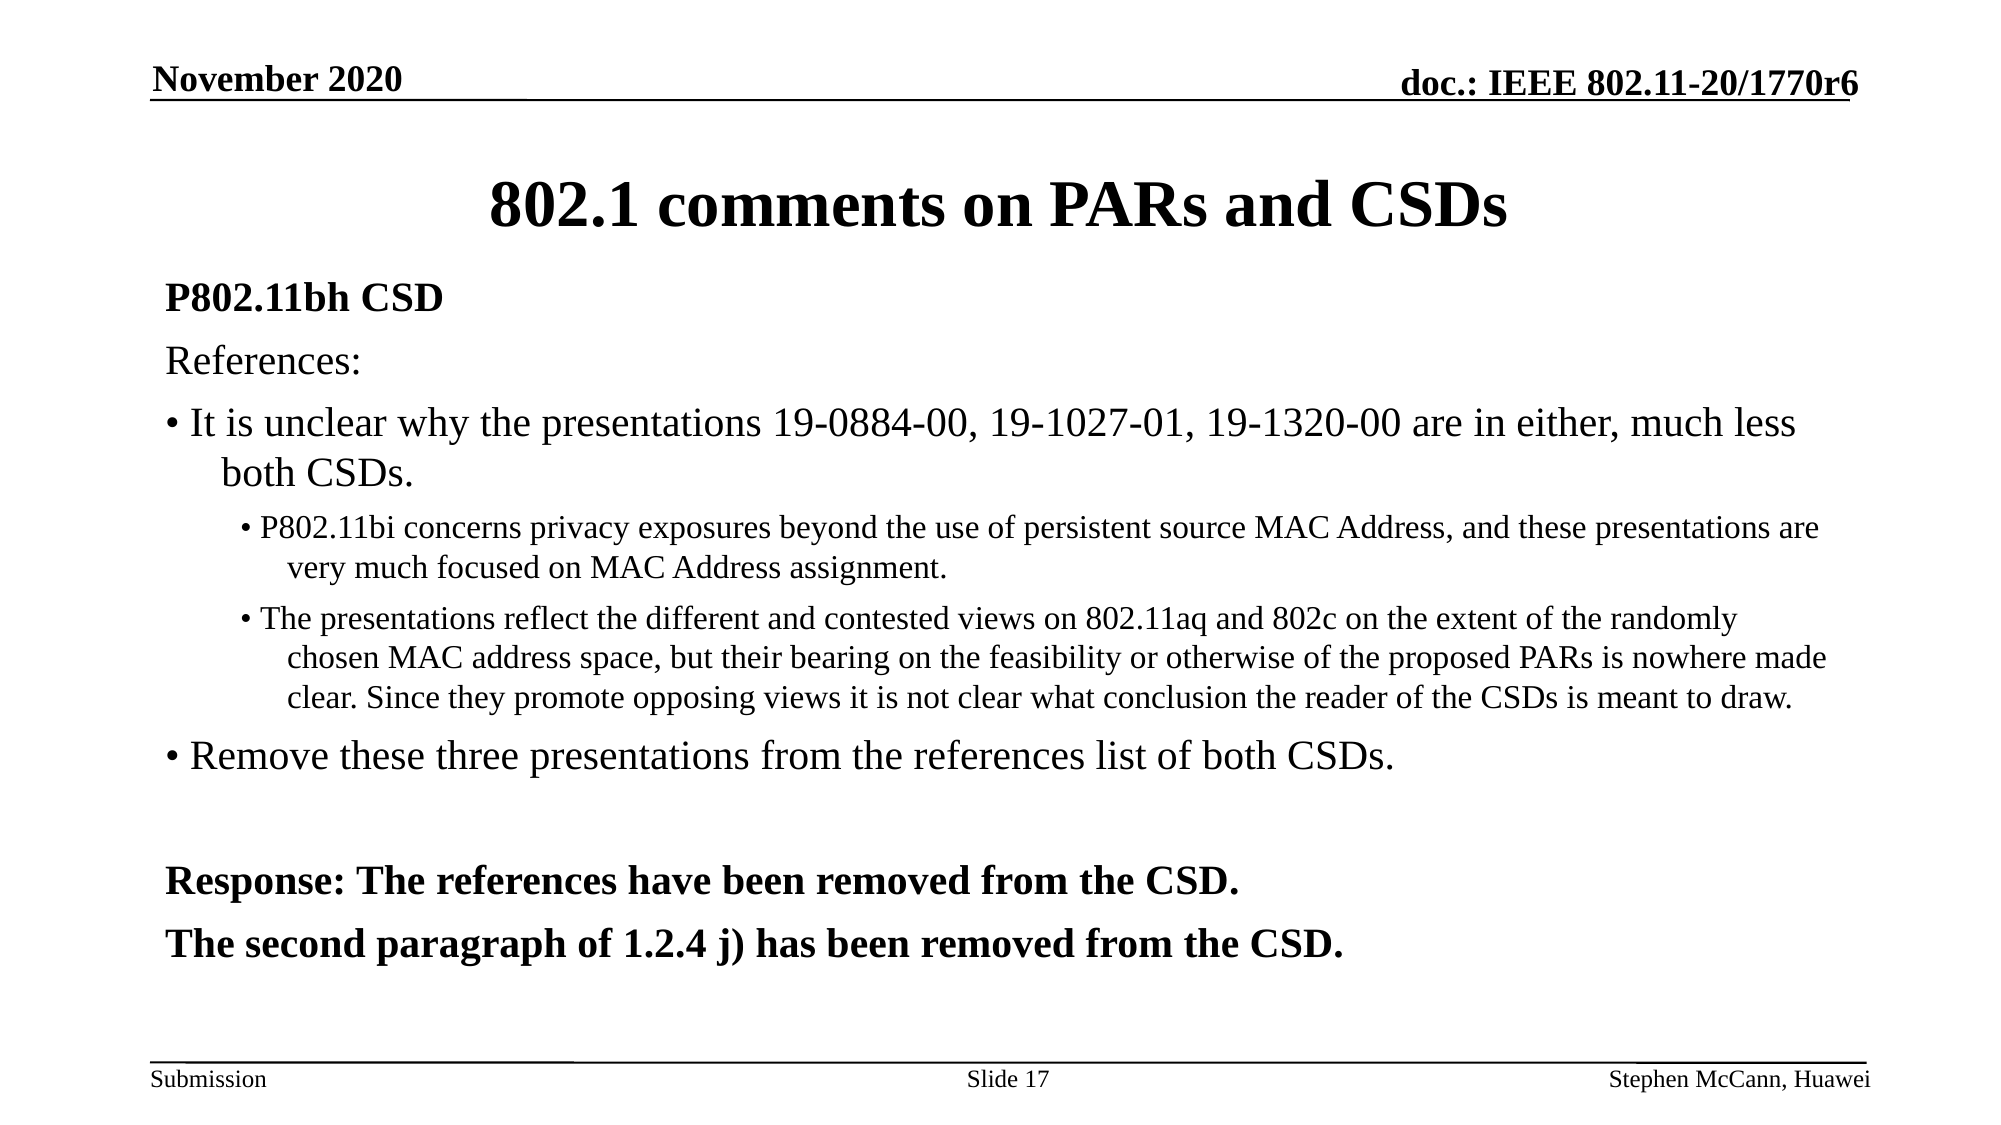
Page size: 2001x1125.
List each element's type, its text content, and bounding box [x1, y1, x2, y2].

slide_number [152, 54, 563, 100]
footer Stephen McCann, Huawei [1174, 1061, 1872, 1093]
slide_number Slide 17 [950, 1061, 1067, 1123]
list P802.11bh CSD References: • It is unclear why the presentations 19-0884-00, 19-1027-01, 19-1320-00 are in either, much less both CSDs. • P802.11bi concerns privacy exposures beyond the use of persistent source MAC Address, and these presentations are very much focused on MAC Address assignment. • The presentations reflect the different and contested views on 802.11aq and 802c on the extent of the randomly chosen MAC address space, but their bearing on the feasibility or otherwise of the proposed PARs is nowhere made clear. Since they promote opposing views it is not clear what conclusion the reader of the CSDs is meant to draw. • Remove these three presentations from the references list of both CSDs. Response: The references have been removed from the CSD. The second paragraph of 1.2.4 j) has been removed from the CSD. [149, 262, 1850, 1013]
title 802.1 comments on PARs and CSDs [149, 112, 1850, 262]
